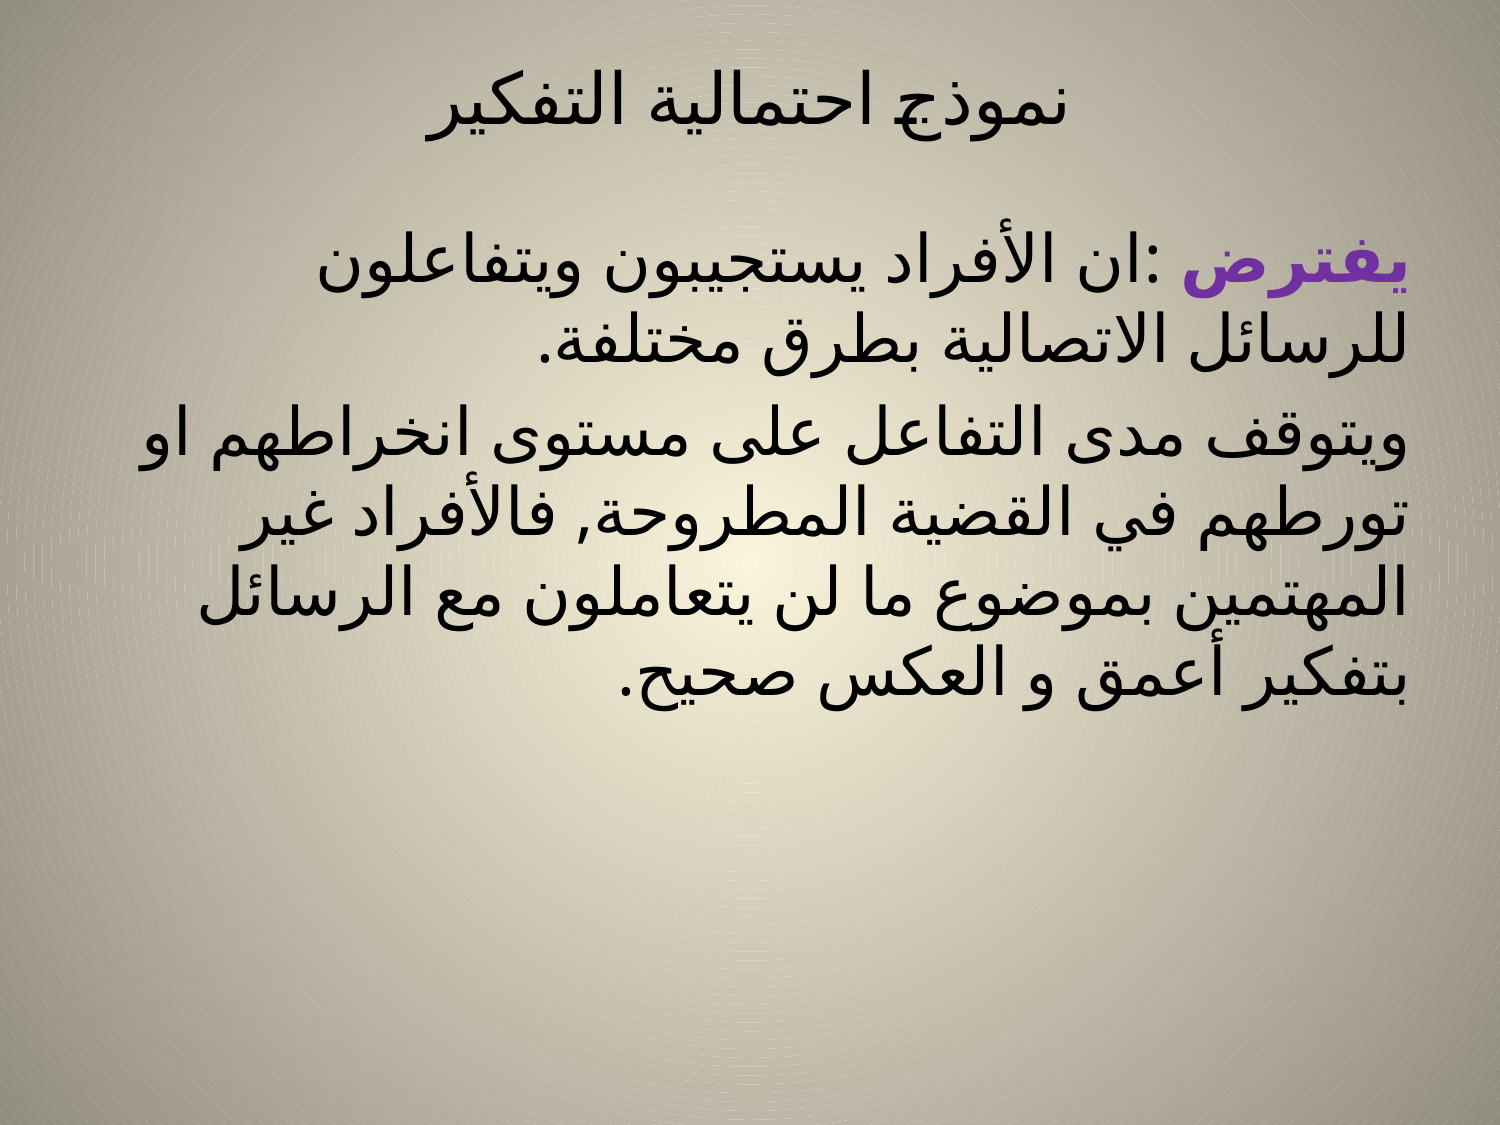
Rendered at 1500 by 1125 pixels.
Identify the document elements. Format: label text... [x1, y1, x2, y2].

list يفترض :ان الأفراد يستجيبون ويتفاعلون للرسائل الاتصالية بطرق مختلفة. ويتوقف مدى التفاعل على مستوى انخراطهم او تورطهم في القضية المطروحة, فالأفراد غير المهتمين بموضوع ما لن يتعاملون مع الرسائل بتفكير أعمق و العكس صحيح. [76, 208, 1427, 951]
title نموذج احتمالية التفكير [75, 45, 1425, 233]
